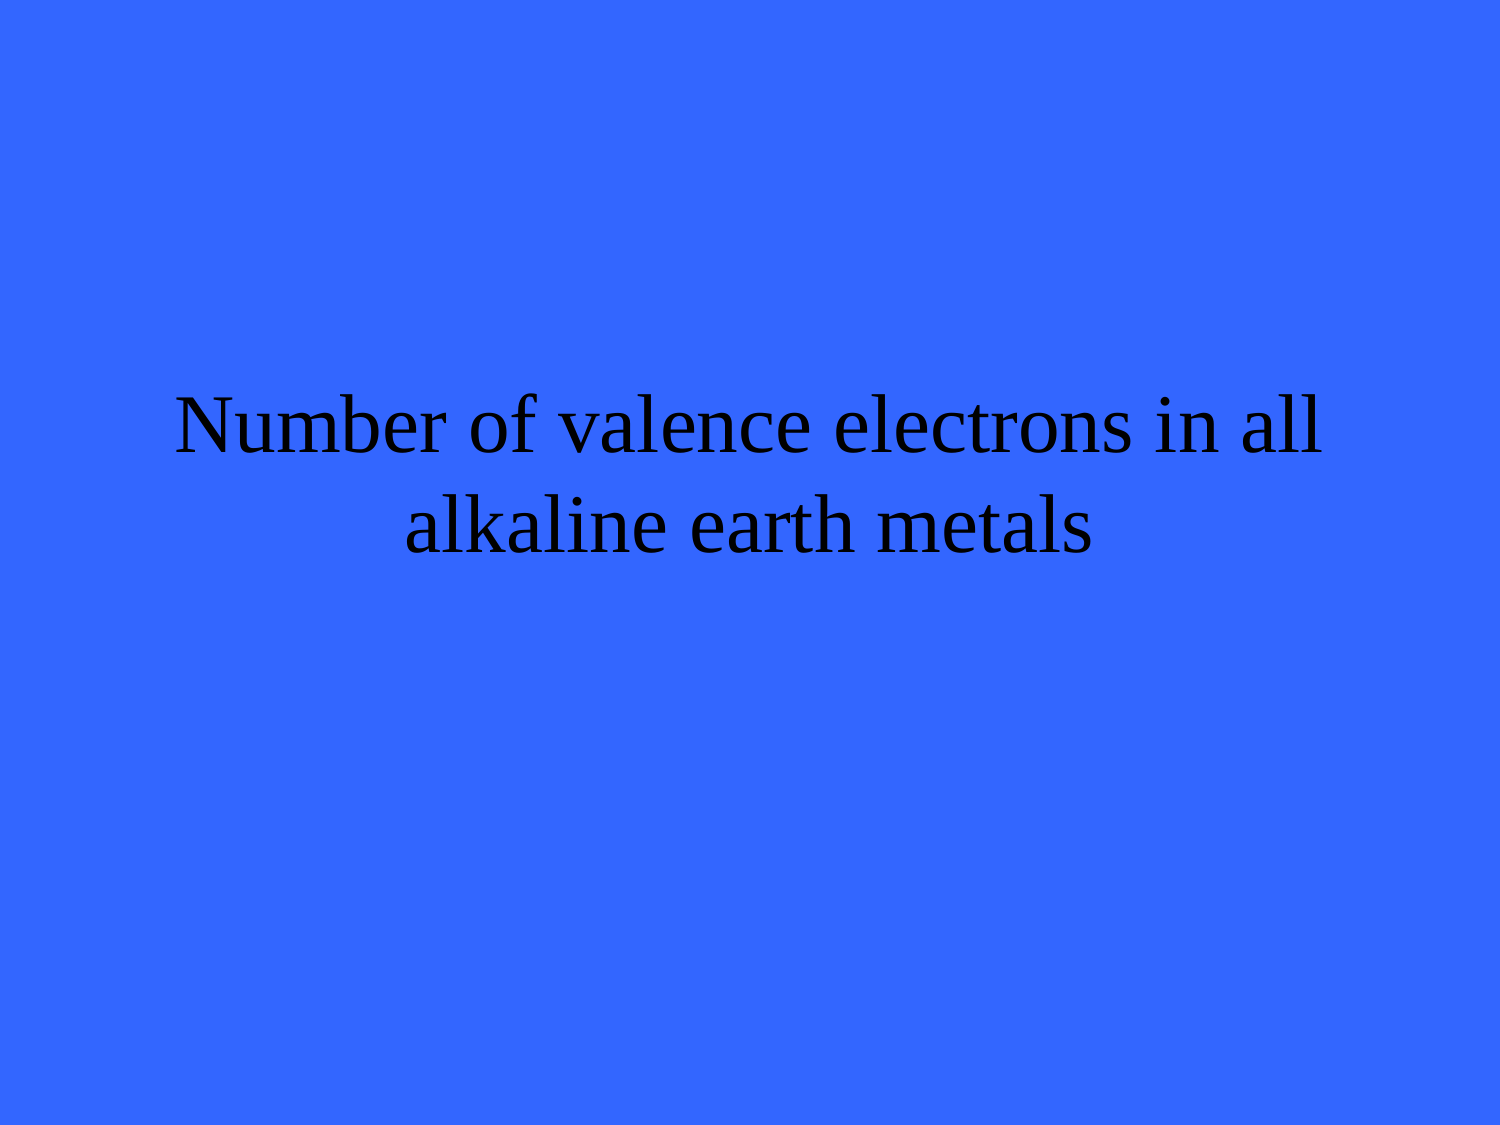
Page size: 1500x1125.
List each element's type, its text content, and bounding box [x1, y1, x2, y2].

title Number of valence electrons in all alkaline earth metals [112, 374, 1388, 563]
